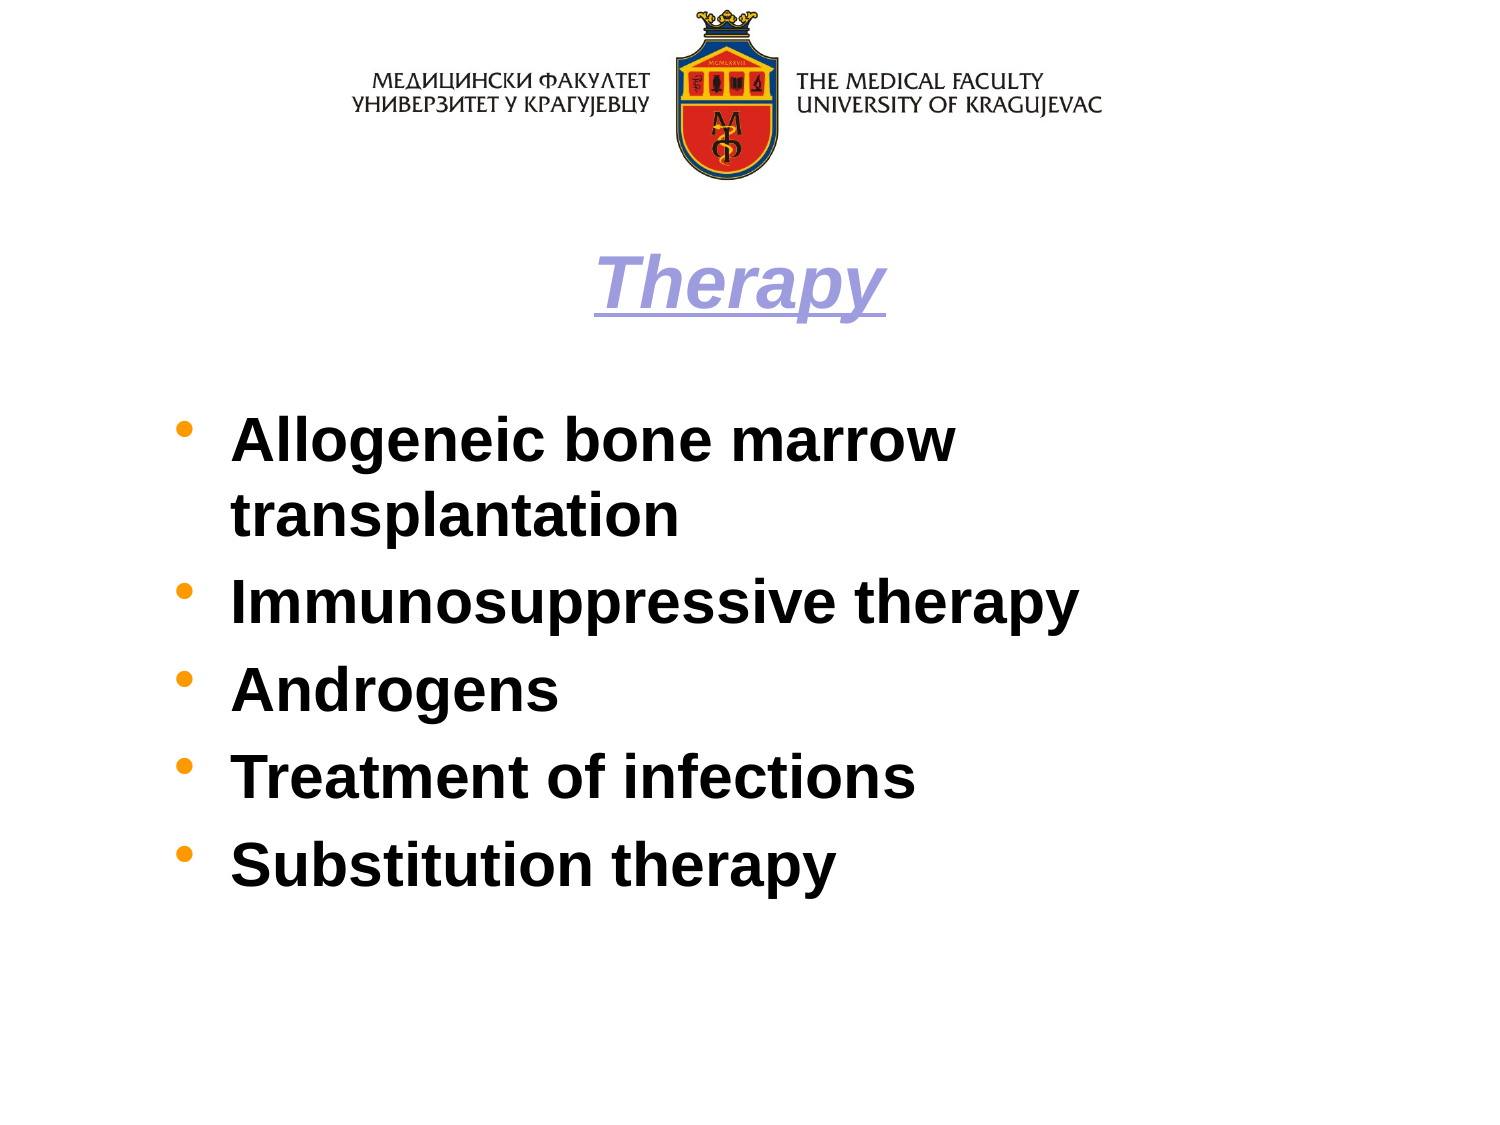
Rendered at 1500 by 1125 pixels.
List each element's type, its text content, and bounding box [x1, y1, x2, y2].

list Allogeneic bone marrow transplantation Immunosuppressive therapy Androgens Treatment of infections Substitution therapy [159, 391, 1353, 1016]
picture [328, 0, 1125, 191]
title Therapy [64, 231, 1415, 327]
